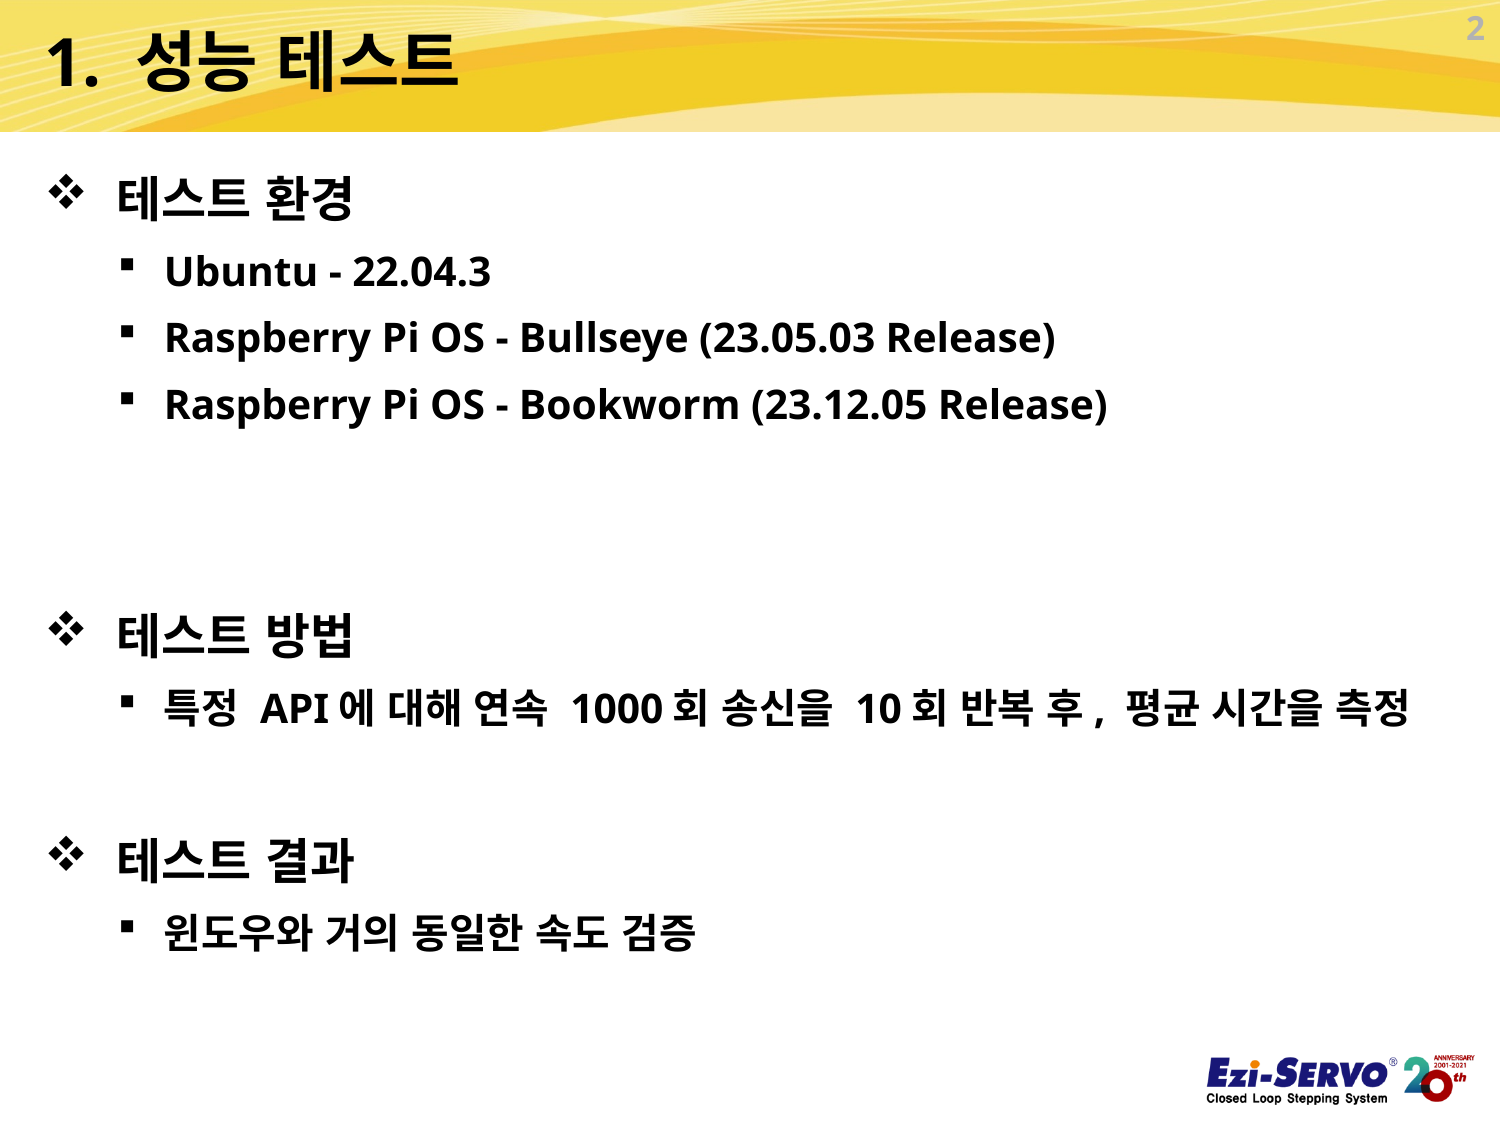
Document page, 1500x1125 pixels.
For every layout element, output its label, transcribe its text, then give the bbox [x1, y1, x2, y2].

list 테스트 환경 Ubuntu - 22.04.3 Raspberry Pi OS - Bullseye (23.05.03 Release) Raspberry Pi OS - Bookworm (23.12.05 Release) 테스트 방법 특정 API에 대해 연속 1000회 송신을 10회 반복 후, 평균 시간을 측정 테스트 결과 윈도우와 거의 동일한 속도 검증 [29, 149, 1459, 1024]
picture [1202, 1047, 1482, 1113]
title 1. 성능 테스트 [29, 3, 1425, 117]
slide_number 2 [1387, 0, 1500, 60]
picture [0, 0, 1500, 132]
